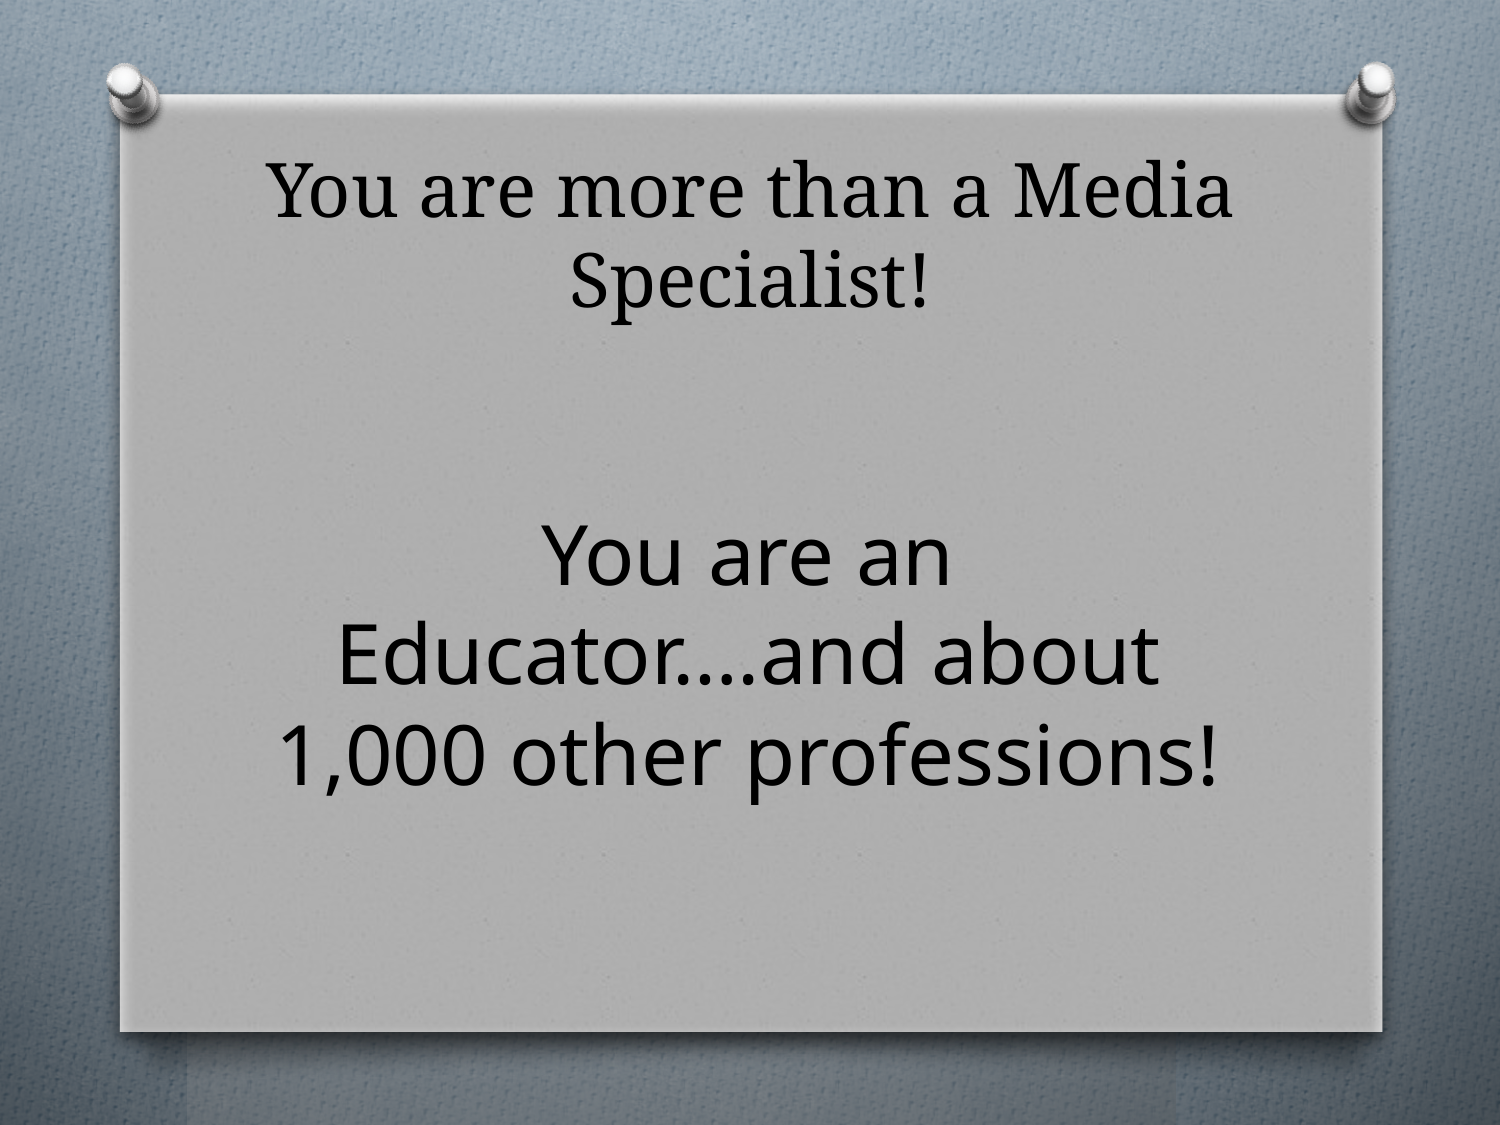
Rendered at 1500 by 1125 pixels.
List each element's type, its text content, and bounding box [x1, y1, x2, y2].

picture [1317, 35, 1439, 156]
picture [75, 29, 198, 153]
list You are an Educator….and about 1,000 other professions! [240, 347, 1257, 939]
title You are more than a Media Specialist! [179, 134, 1323, 332]
